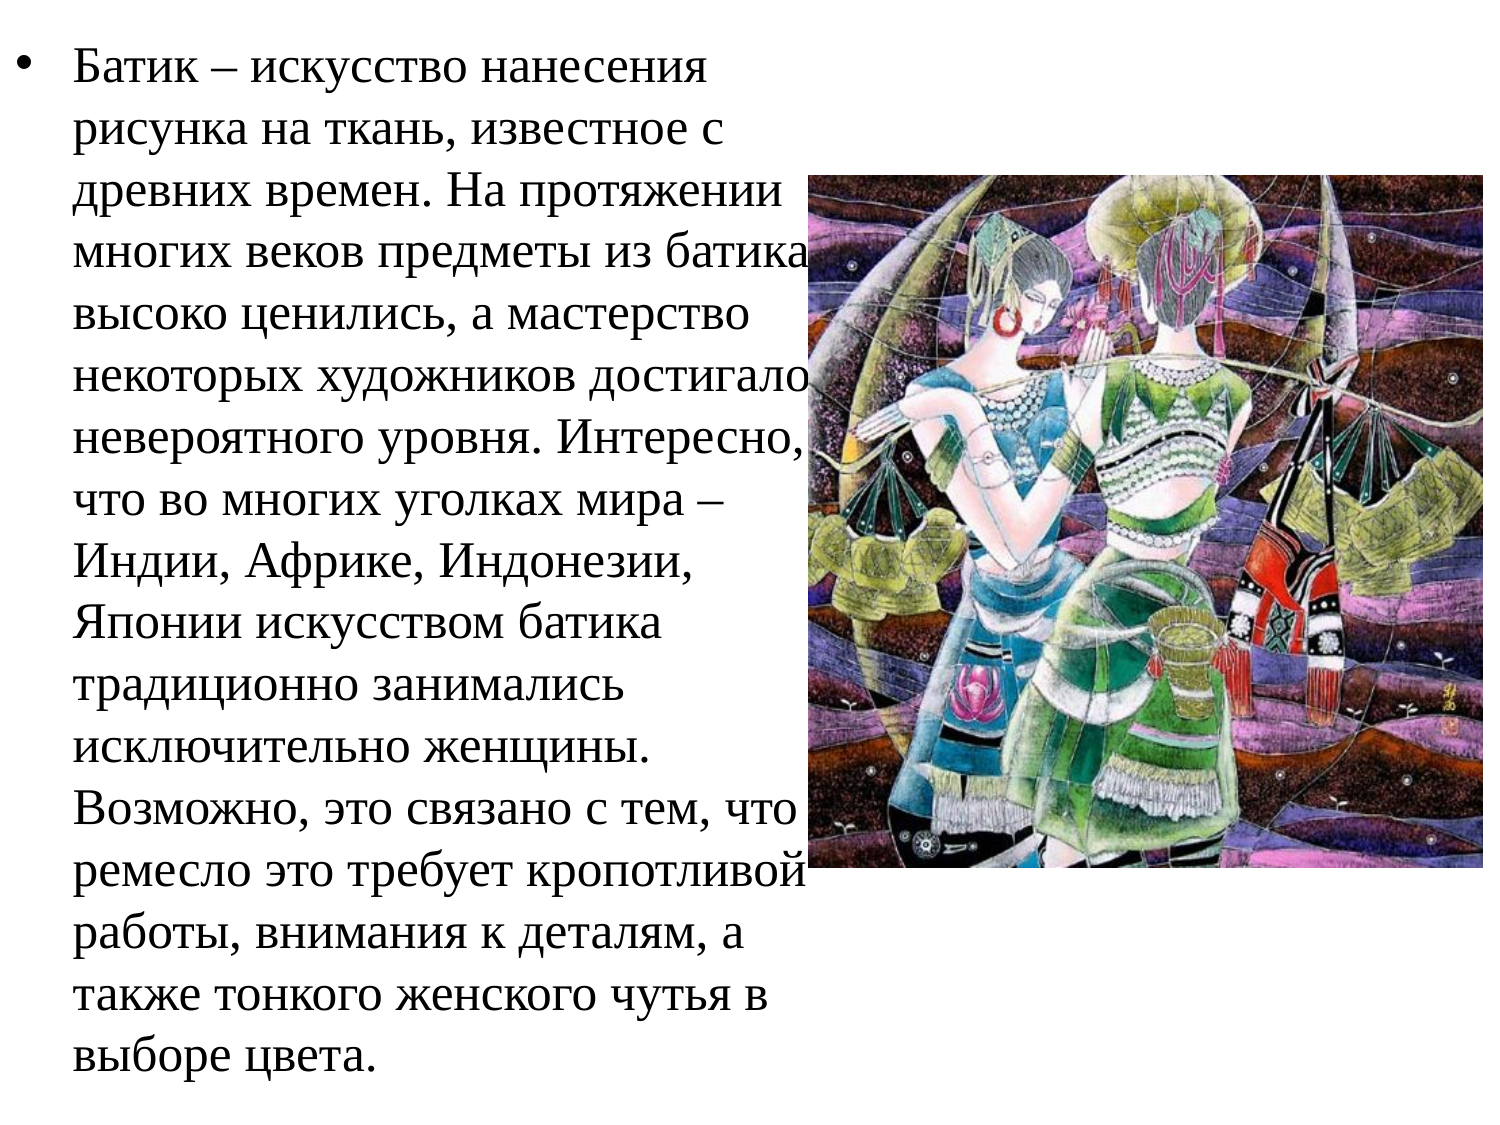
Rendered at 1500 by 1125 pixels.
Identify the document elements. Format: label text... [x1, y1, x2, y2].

list Батик – искусство нанесения рисунка на ткань, известное с древних времен. На протяжении многих веков предметы из батика высоко ценились, а мастерство некоторых художников достигало невероятного уровня. Интересно, что во многих уголках мира – Индии, Африке, Индонезии, Японии искусством батика традиционно занимались исключительно женщины. Возможно, это связано с тем, что ремесло это требует кропотливой работы, внимания к деталям, а также тонкого женского чутья в выборе цвета. [0, 23, 832, 1125]
picture [808, 175, 1484, 868]
